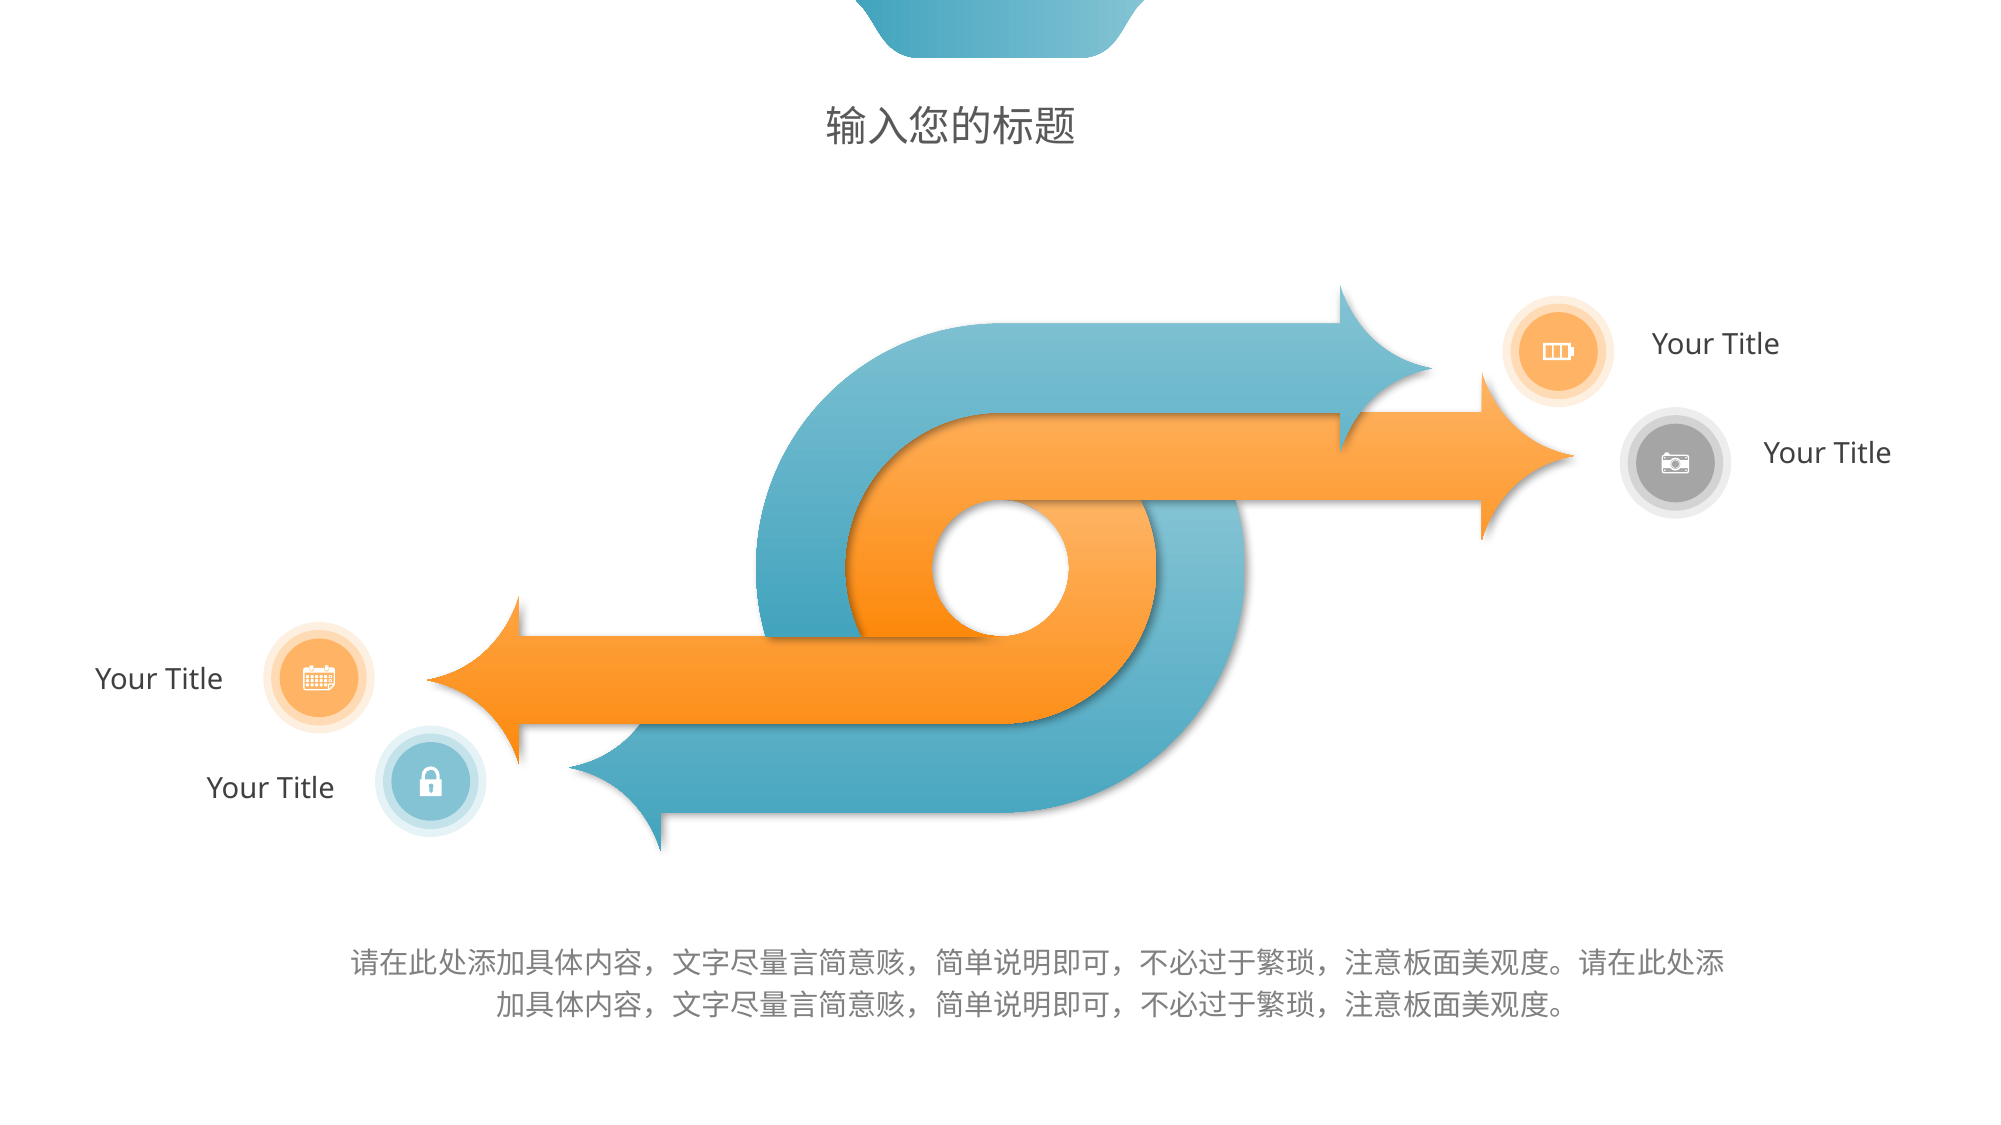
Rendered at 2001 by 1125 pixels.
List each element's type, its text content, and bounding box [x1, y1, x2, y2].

text_box [854, 0, 1146, 60]
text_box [263, 284, 1732, 852]
text_box Your Title [79, 653, 246, 703]
text_box 请在此处添加具体内容，文字尽量言简意赅，简单说明即可，不必过于繁琐，注意板面美观度。请在此处添加具体内容，文字尽量言简意赅，简单说明即可，不必过于繁琐，注意板面美观度。 [332, 930, 1744, 1029]
text_box Your Title [1732, 318, 1803, 368]
text_box Your Title [1748, 427, 1915, 477]
text_box Your Title [191, 762, 263, 812]
text_box 输入您的标题 [810, 92, 1190, 158]
